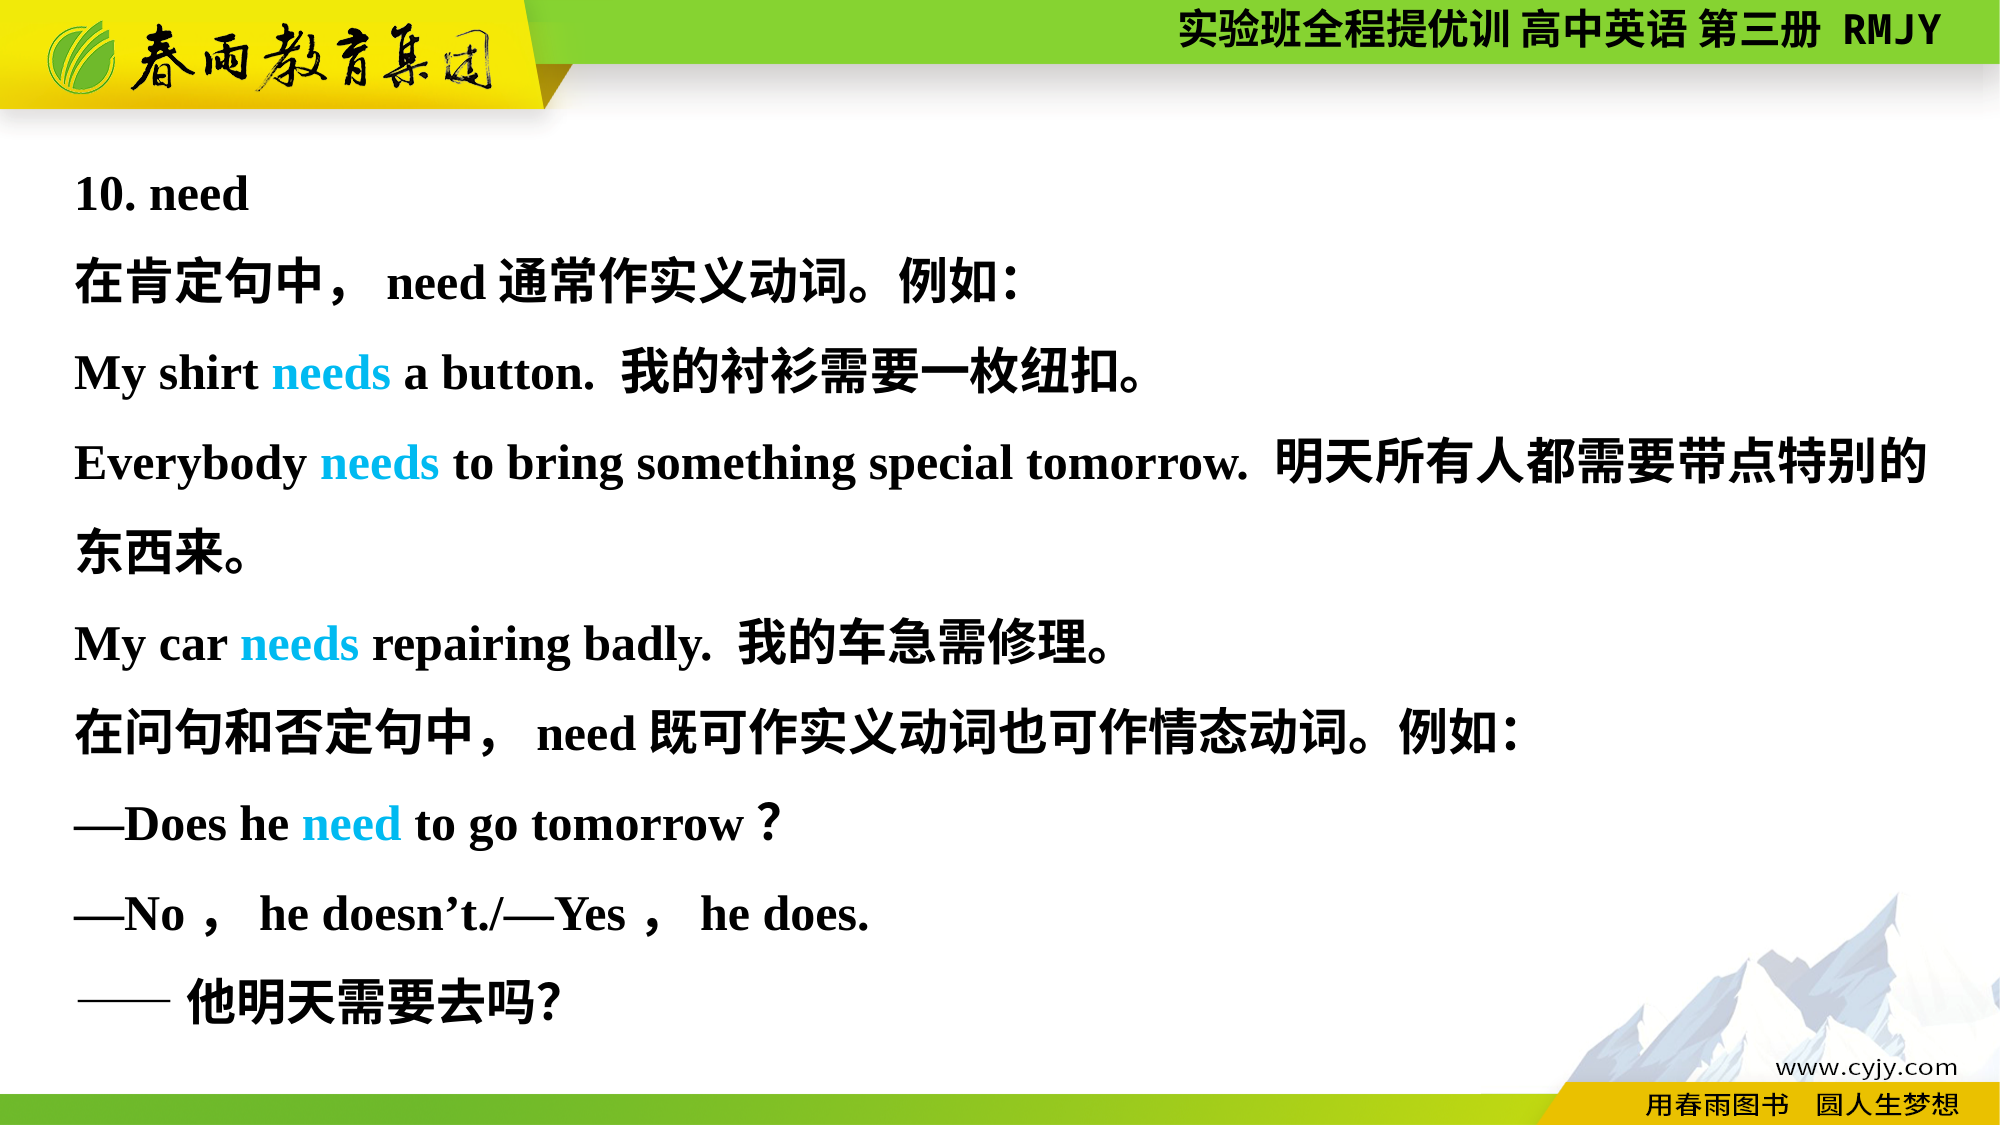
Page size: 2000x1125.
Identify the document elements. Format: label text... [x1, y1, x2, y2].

picture [0, 0, 2000, 1125]
list 10. need 在肯定句中，need通常作实义动词。例如： My shirt needs a button. 我的衬衫需要一枚纽扣。 Everybody needs to bring something special tomorrow. 明天所有人都需要带点特别的东西来。 My car needs repairing badly. 我的车急需修理。 在问句和否定句中，need既可作实义动词也可作情态动词。例如： —Does he need to go tomorrow？ —No，he doesn’t./—Yes，he does. ——他明天需要去吗？ [59, 122, 1944, 1035]
